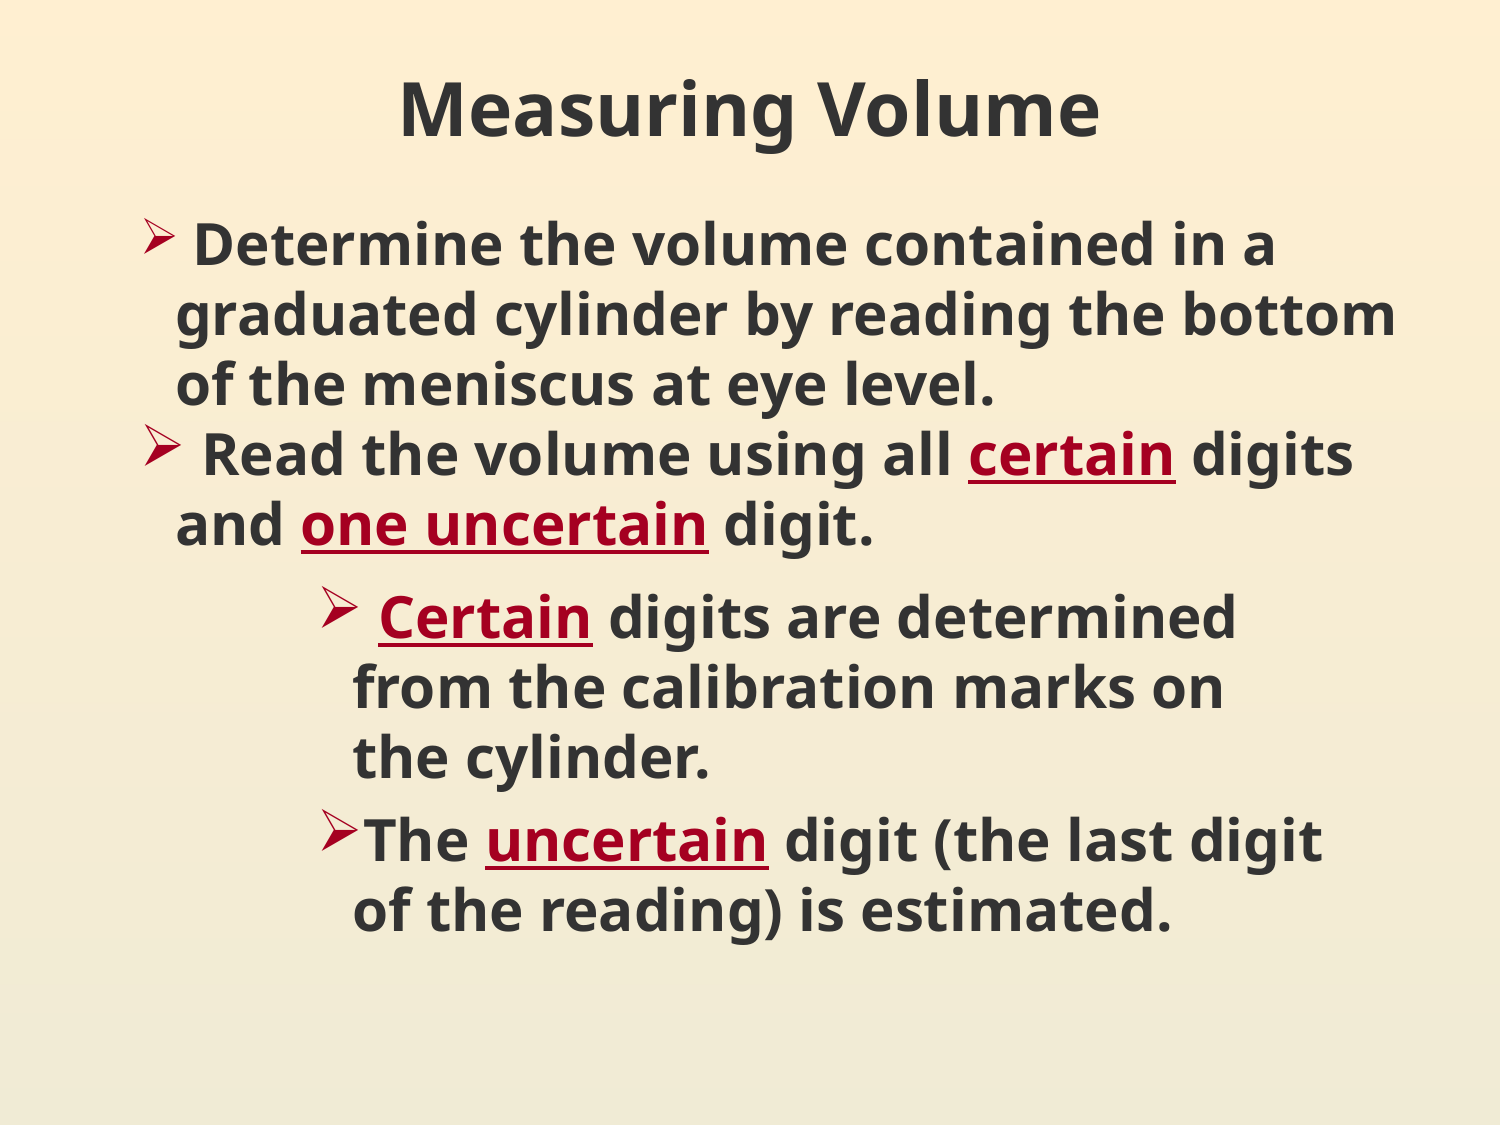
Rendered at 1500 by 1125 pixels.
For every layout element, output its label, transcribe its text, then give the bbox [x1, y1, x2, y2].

text_box Determine the volume contained in a graduated cylinder by reading the bottom of the meniscus at eye level. Read the volume using all certain digits and one uncertain digit. [124, 200, 1416, 565]
text_box Certain digits are determined from the calibration marks on the cylinder. [262, 512, 1325, 795]
title Measuring Volume [112, 49, 1388, 163]
text_box The uncertain digit (the last digit of the reading) is estimated. [262, 795, 1400, 1011]
